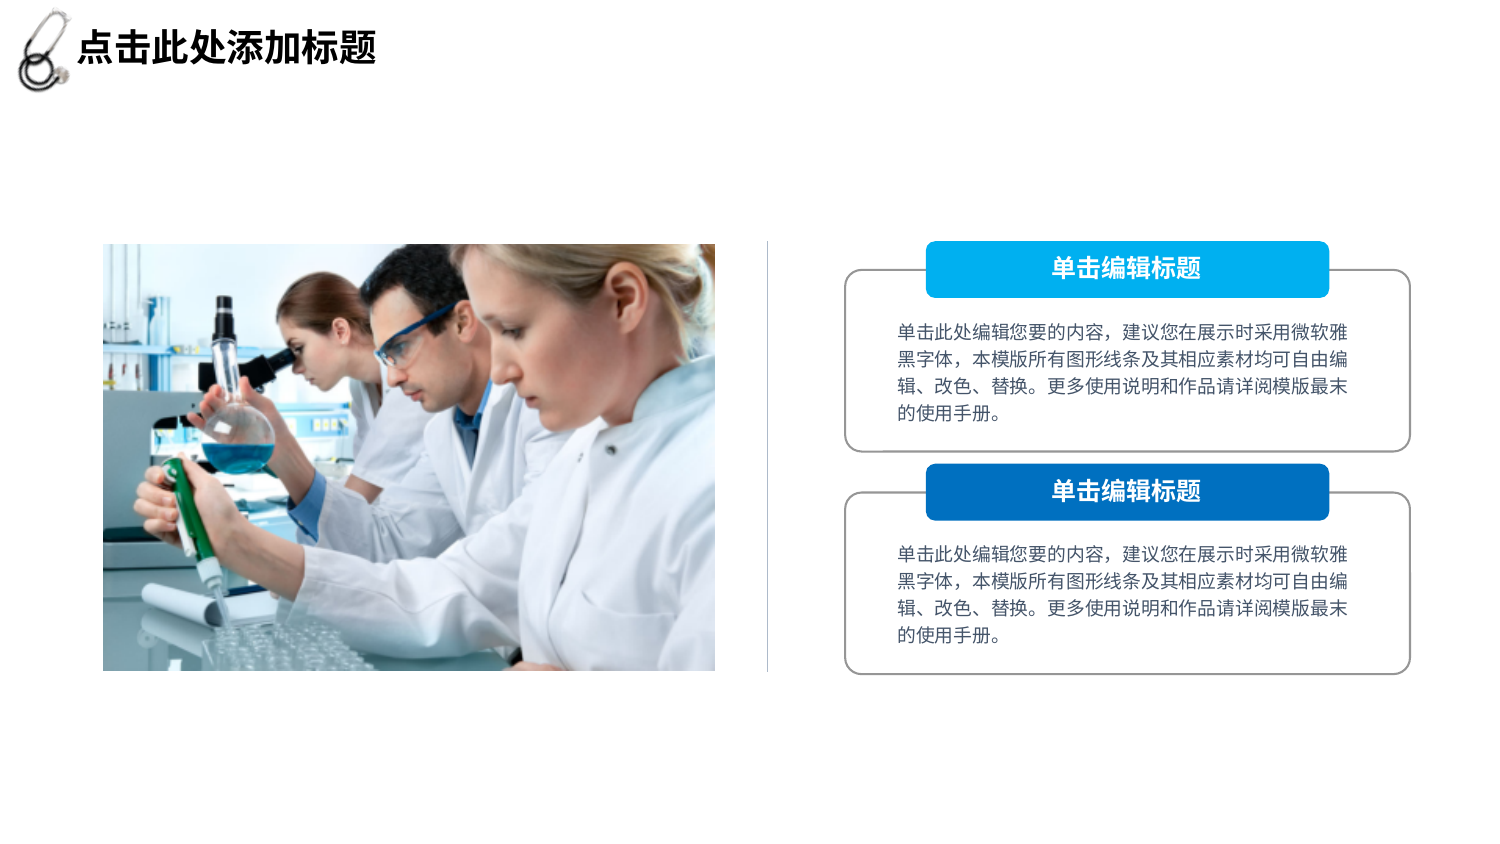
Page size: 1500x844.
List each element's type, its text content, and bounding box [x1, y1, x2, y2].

text_box 单击此处编辑您要的内容，建议您在展示时采用微软雅黑字体，本模版所有图形线条及其相应素材均可自由编辑、改色、替换。更多使用说明和作品请详阅模版最末的使用手册。 [886, 310, 1369, 430]
text_box 单击编辑标题 [954, 247, 1299, 289]
text_box 单击此处编辑您要的内容，建议您在展示时采用微软雅黑字体，本模版所有图形线条及其相应素材均可自由编辑、改色、替换。更多使用说明和作品请详阅模版最末的使用手册。 [886, 532, 1369, 652]
text_box [845, 269, 1411, 452]
text_box 点击此处添加标题 [87, 18, 393, 75]
picture [0, 0, 103, 109]
text_box 单击编辑标题 [954, 469, 1299, 512]
text_box [845, 492, 1411, 675]
picture [103, 243, 715, 671]
text_box [925, 463, 1330, 521]
text_box [925, 241, 1330, 298]
